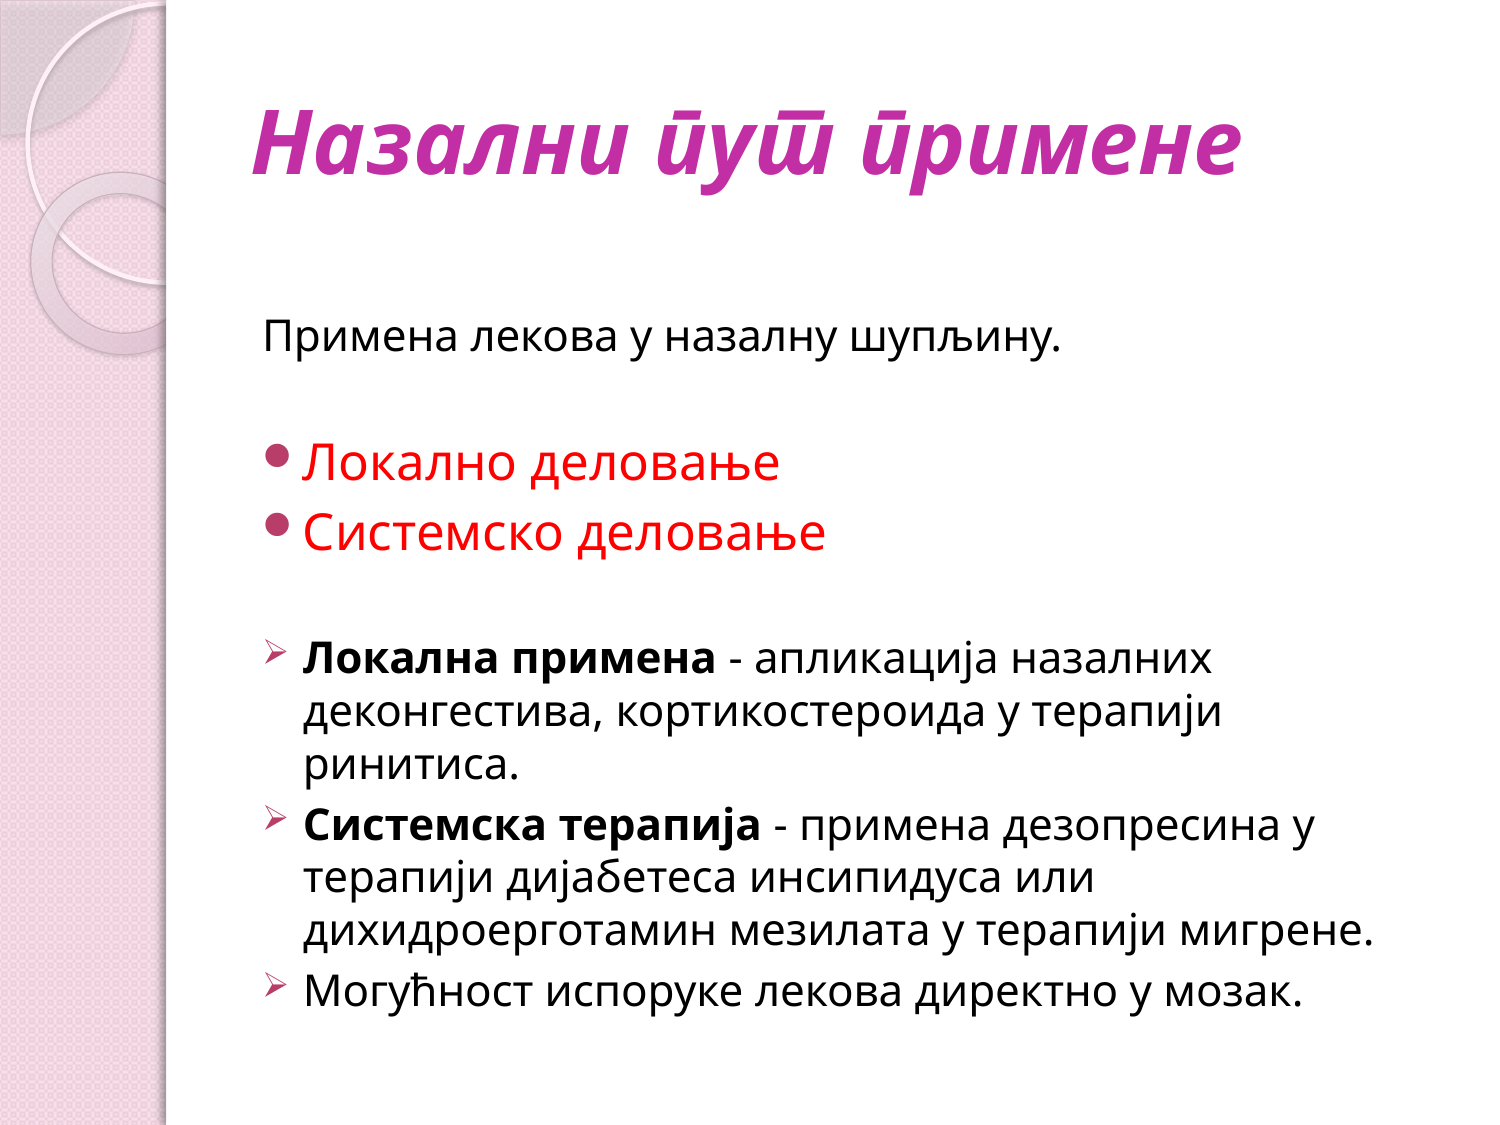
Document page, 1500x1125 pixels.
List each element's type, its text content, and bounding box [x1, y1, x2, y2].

title Назални пут примене [235, 45, 1466, 233]
list Примена лекова у назалну шупљину. Локално деловање Системско деловање Локална примена - апликација назалних деконгестива, кортикостероида у терапији ринитиса. Системска терапија - примена дезопресина у терапији дијабетеса инсипидуса или дихидроерготамин мезилата у терапији мигрене. Могућност испоруке лекова директно у мозак. [235, 237, 1466, 1025]
